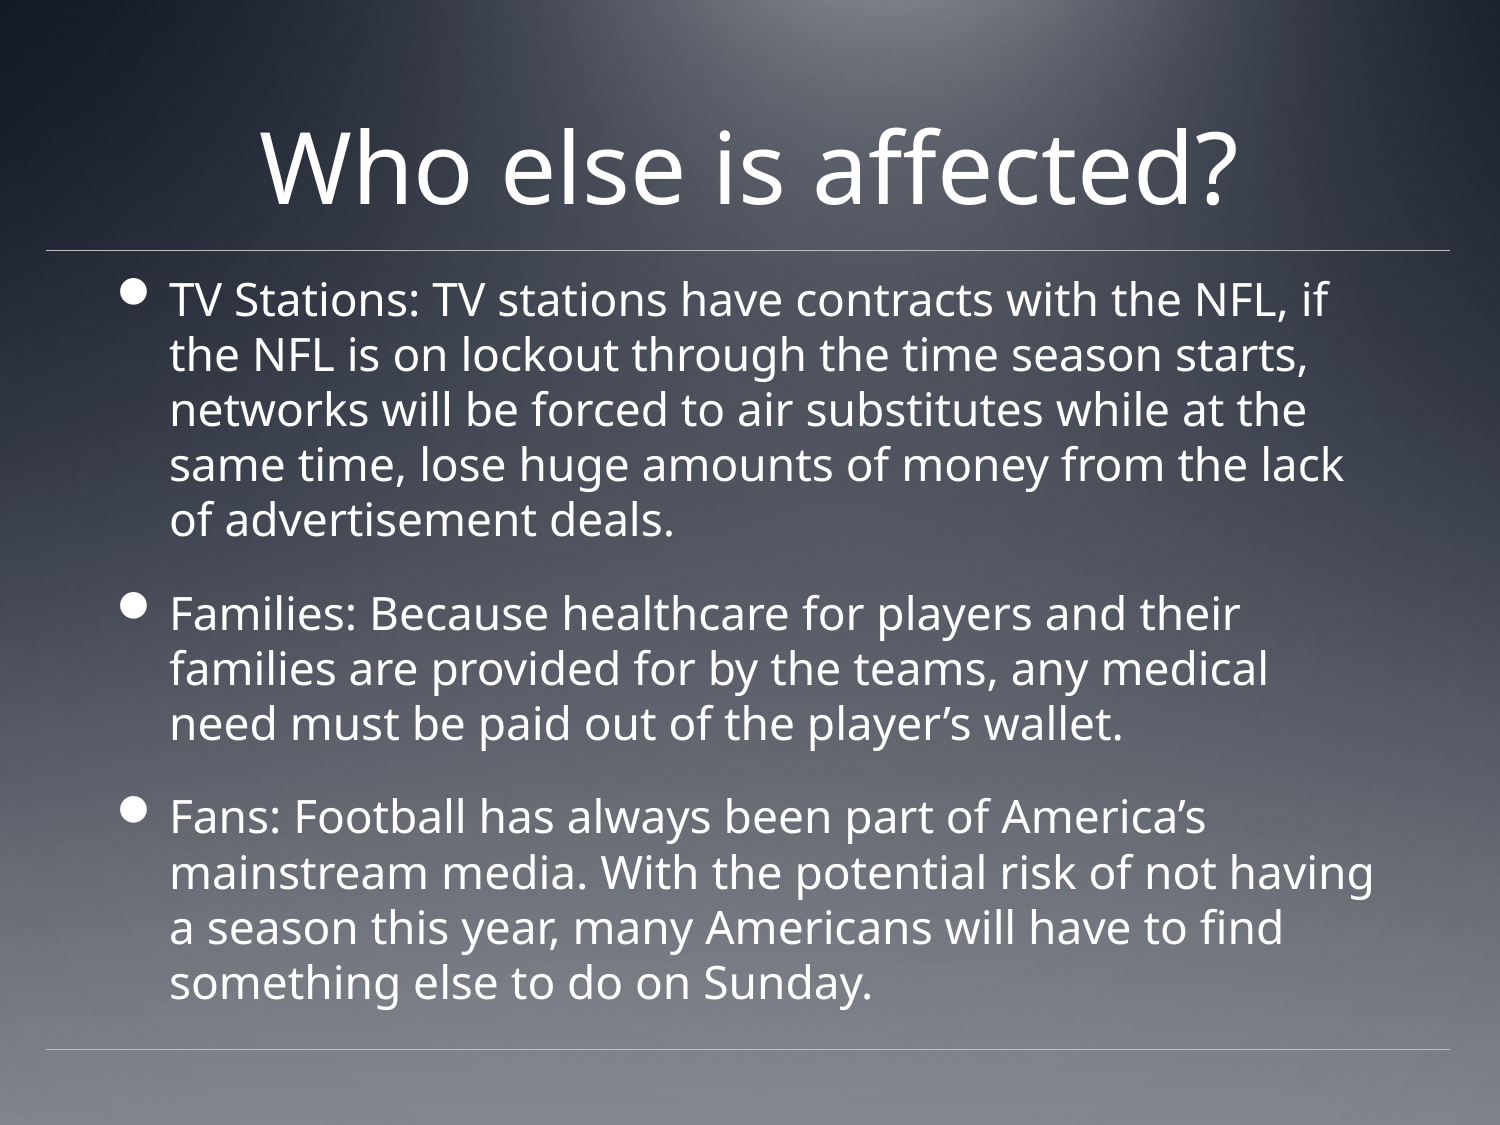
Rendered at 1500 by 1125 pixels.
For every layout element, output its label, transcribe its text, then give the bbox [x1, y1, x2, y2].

title Who else is affected? [105, 17, 1394, 233]
list TV Stations: TV stations have contracts with the NFL, if the NFL is on lockout through the time season starts, networks will be forced to air substitutes while at the same time, lose huge amounts of money from the lack of advertisement deals. Families: Because healthcare for players and their families are provided for by the teams, any medical need must be paid out of the player’s wallet. Fans: Football has always been part of America’s mainstream media. With the potential risk of not having a season this year, many Americans will have to find something else to do on Sunday. [101, 262, 1394, 1024]
